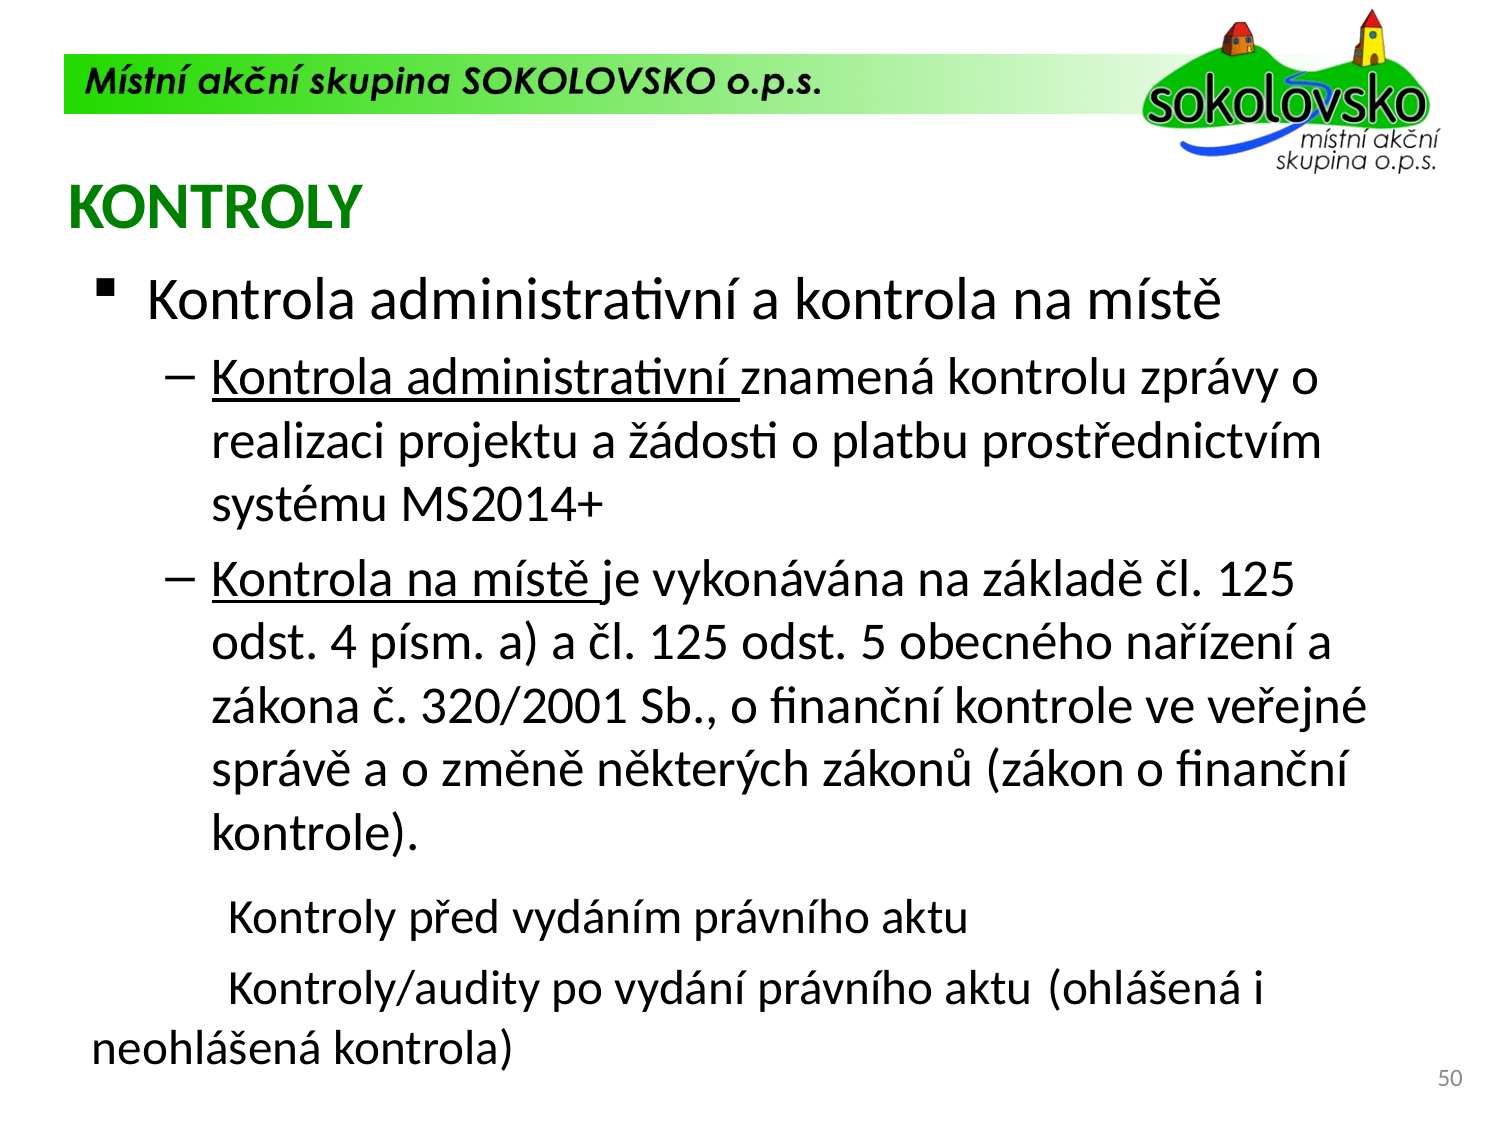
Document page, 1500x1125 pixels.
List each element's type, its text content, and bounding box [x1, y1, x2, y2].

list Kontrola administrativní a kontrola na místě Kontrola administrativní znamená kontrolu zprávy o realizaci projektu a žádosti o platbu prostřednictvím systému MS2014+ Kontrola na místě je vykonávána na základě čl. 125 odst. 4 písm. a) a čl. 125 odst. 5 obecného nařízení a zákona č. 320/2001 Sb., o finanční kontrole ve veřejné správě a o změně některých zákonů (zákon o finanční kontrole). Kontroly před vydáním právního aktu Kontroly/audity po vydání právního aktu (ohlášená i neohlášená kontrola) [76, 250, 1424, 1083]
picture [64, 0, 1455, 197]
slide_number 50 [1128, 1046, 1478, 1107]
title KONTROLY [53, 137, 1404, 268]
